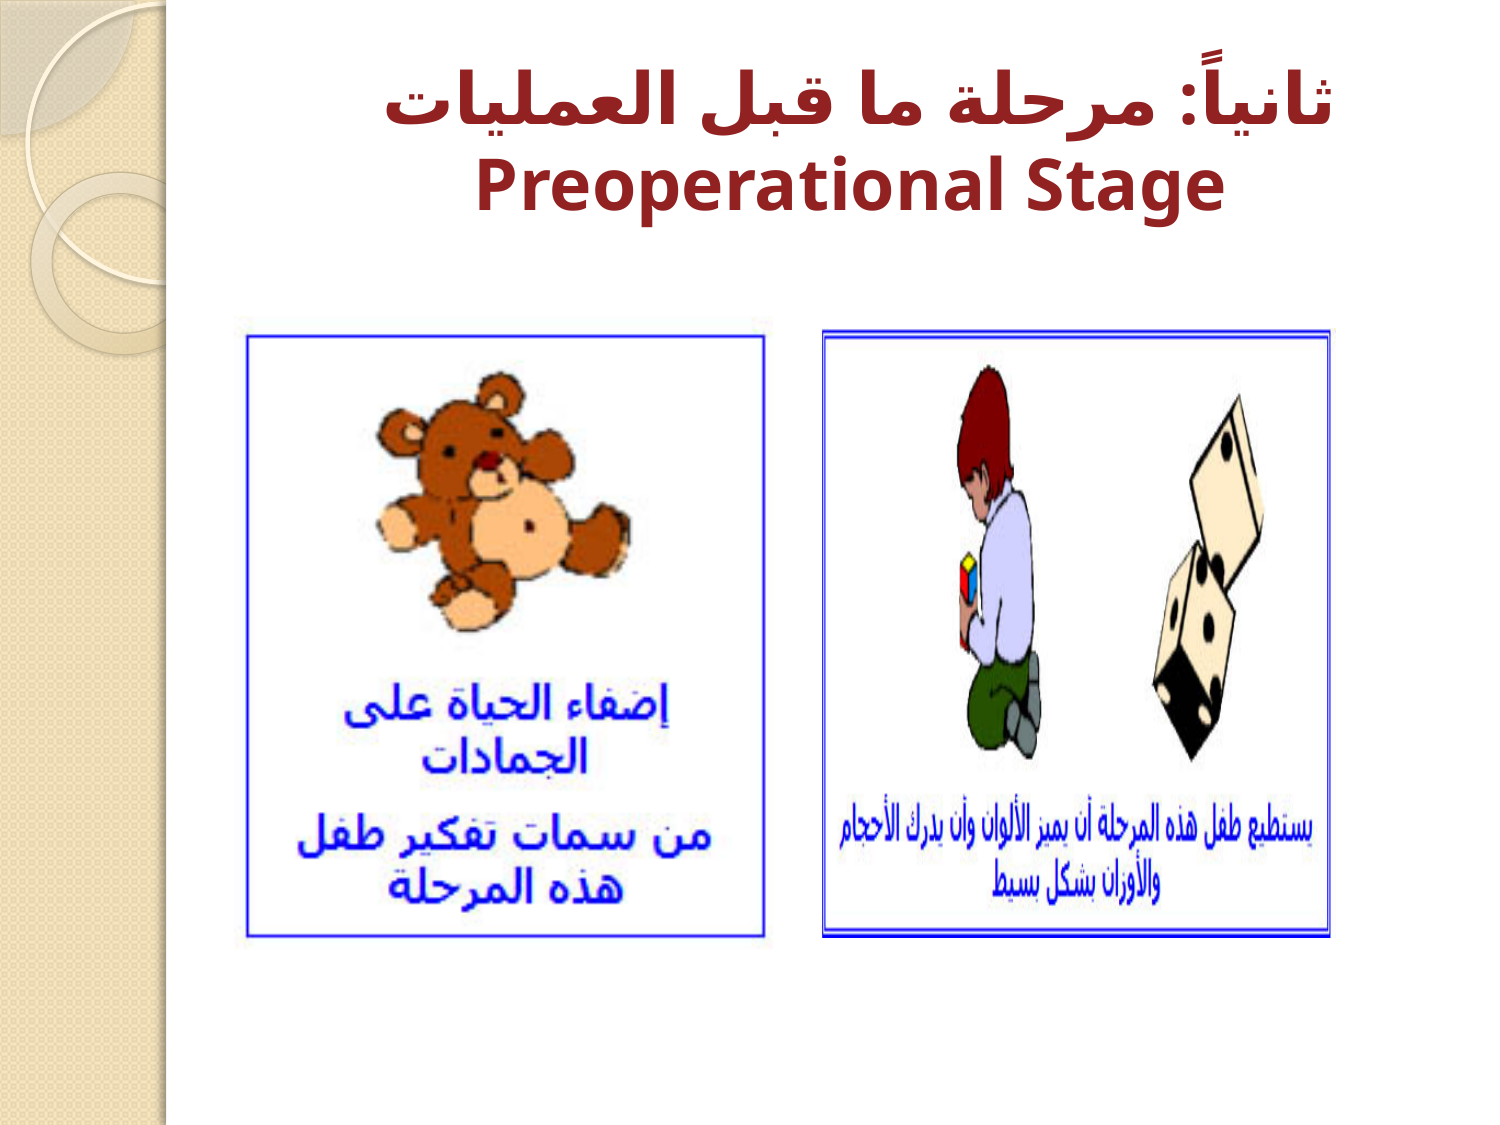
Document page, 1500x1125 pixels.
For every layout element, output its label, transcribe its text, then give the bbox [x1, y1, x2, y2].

title ثانياً: مرحلة ما قبل العمليات Preoperational Stage [235, 45, 1466, 233]
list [820, 327, 1337, 938]
picture [234, 316, 798, 962]
